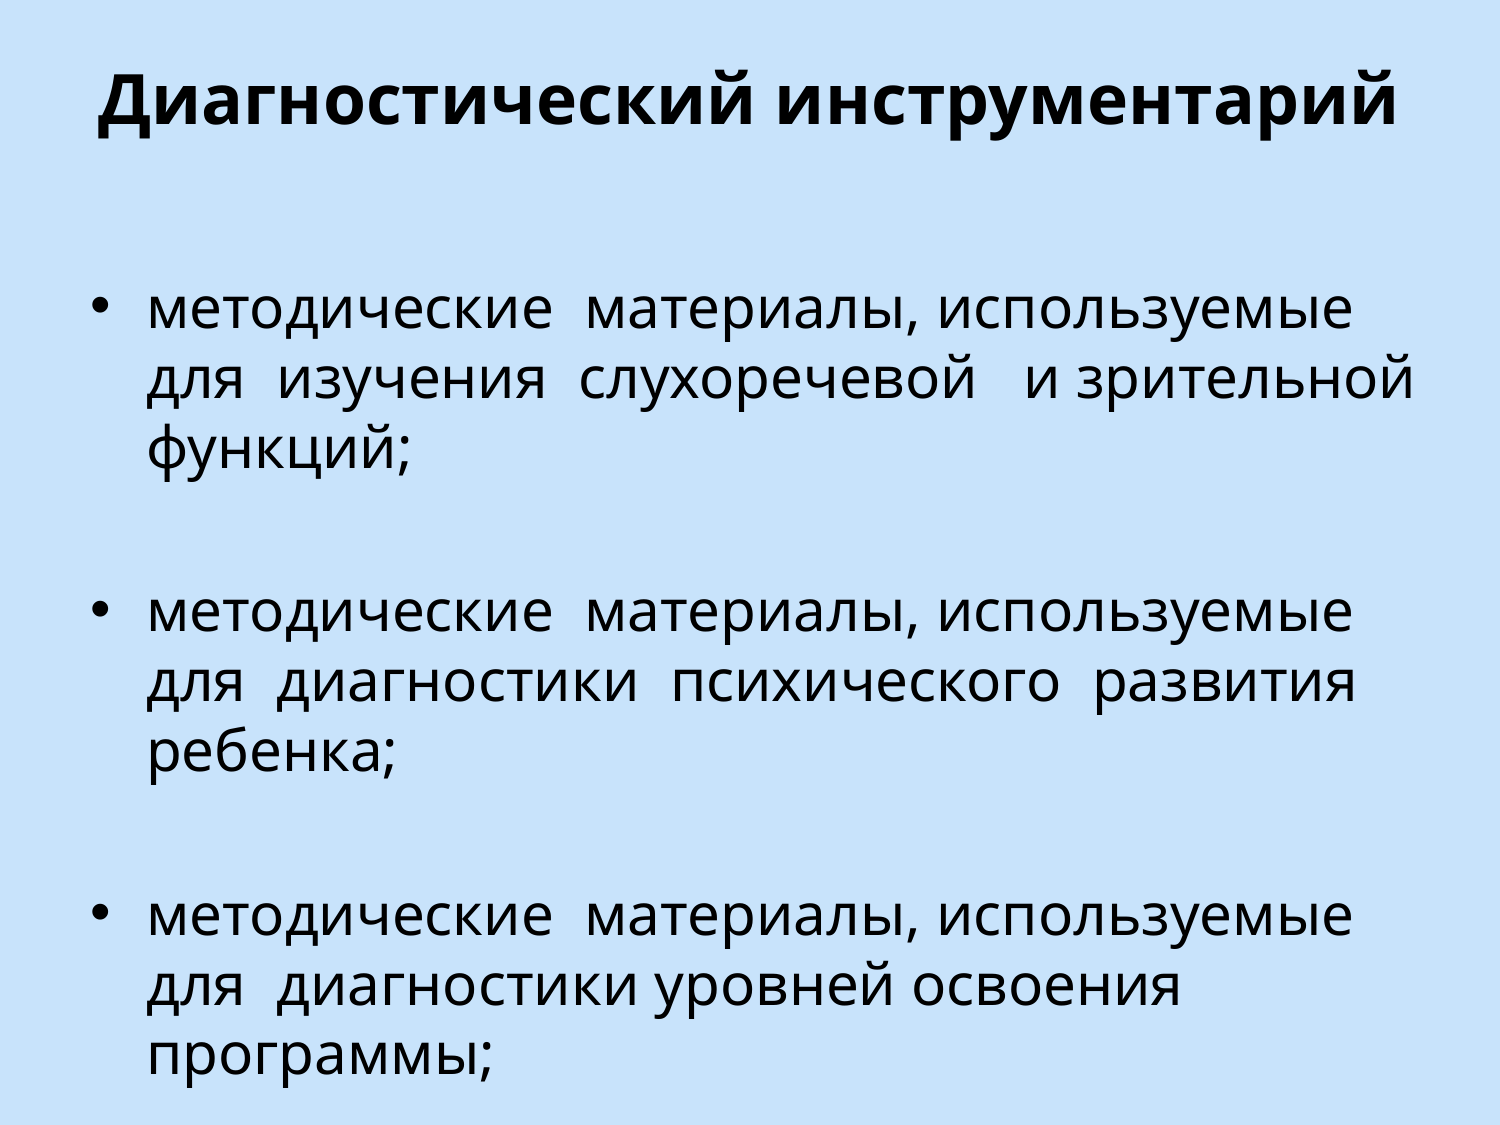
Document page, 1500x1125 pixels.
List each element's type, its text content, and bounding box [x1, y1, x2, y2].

list методические материалы, используемые для изучения слухоречевой и зрительной функций; методические материалы, используемые для диагностики психического развития ребенка; методические материалы, используемые для диагностики уровней освоения программы; [74, 262, 1471, 1006]
title Диагностический инструментарий [74, 44, 1426, 233]
